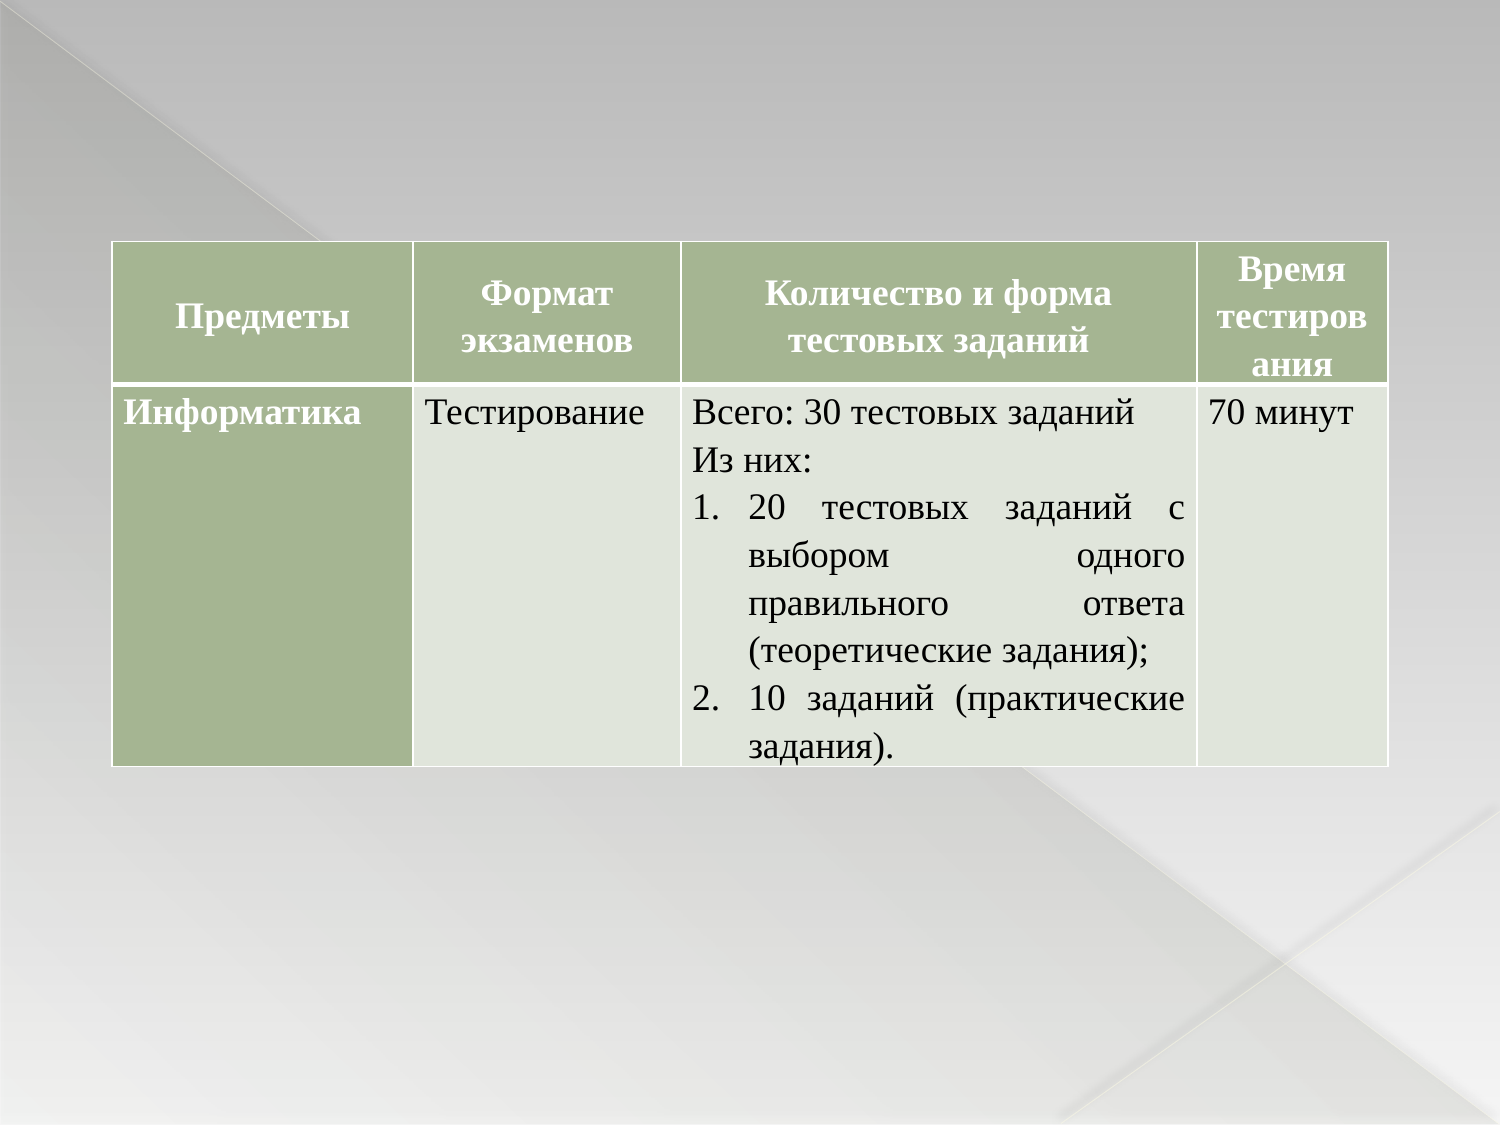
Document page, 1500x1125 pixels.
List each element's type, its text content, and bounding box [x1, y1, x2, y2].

table_header Время тестирования [1198, 242, 1387, 382]
table_header Количество и форма тестовых заданий [682, 242, 1196, 382]
table_header Предметы [113, 242, 412, 382]
table_header Формат экзаменов [414, 242, 680, 382]
table_cell Информатика [113, 387, 412, 766]
table_cell Тестирование [414, 387, 680, 766]
table_cell 70 минут [1198, 387, 1387, 766]
table_cell Всего: 30 тестовых заданий Из них: 20 тестовых заданий с выбором одного правильного ответа (теоретические задания); 10 заданий (практические задания). [682, 387, 1196, 766]
